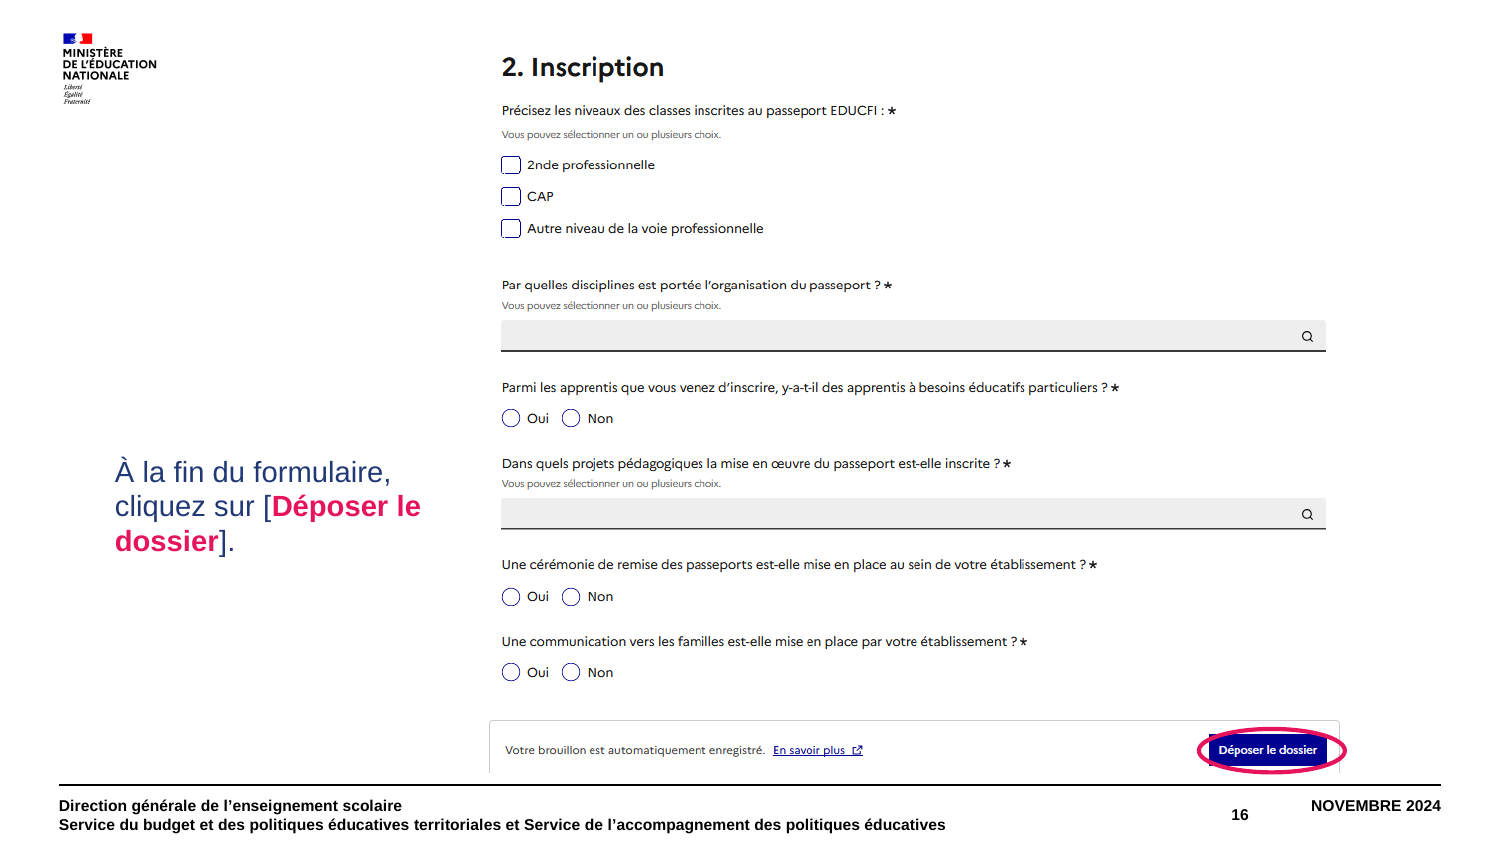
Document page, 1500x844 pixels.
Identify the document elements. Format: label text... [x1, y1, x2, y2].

footer Direction générale de l’enseignement scolaire Service du budget et des politiques éducatives territoriales et Service de l’accompagnement des politiques éducatives [59, 784, 1028, 844]
text_box À la fin du formulaire, cliquez sur [Déposer le dossier]. [100, 445, 481, 566]
slide_number NOVEMBRE 2024 [1249, 784, 1441, 844]
picture [53, 23, 178, 114]
slide_number 16 [1028, 784, 1249, 844]
picture [486, 43, 1346, 773]
